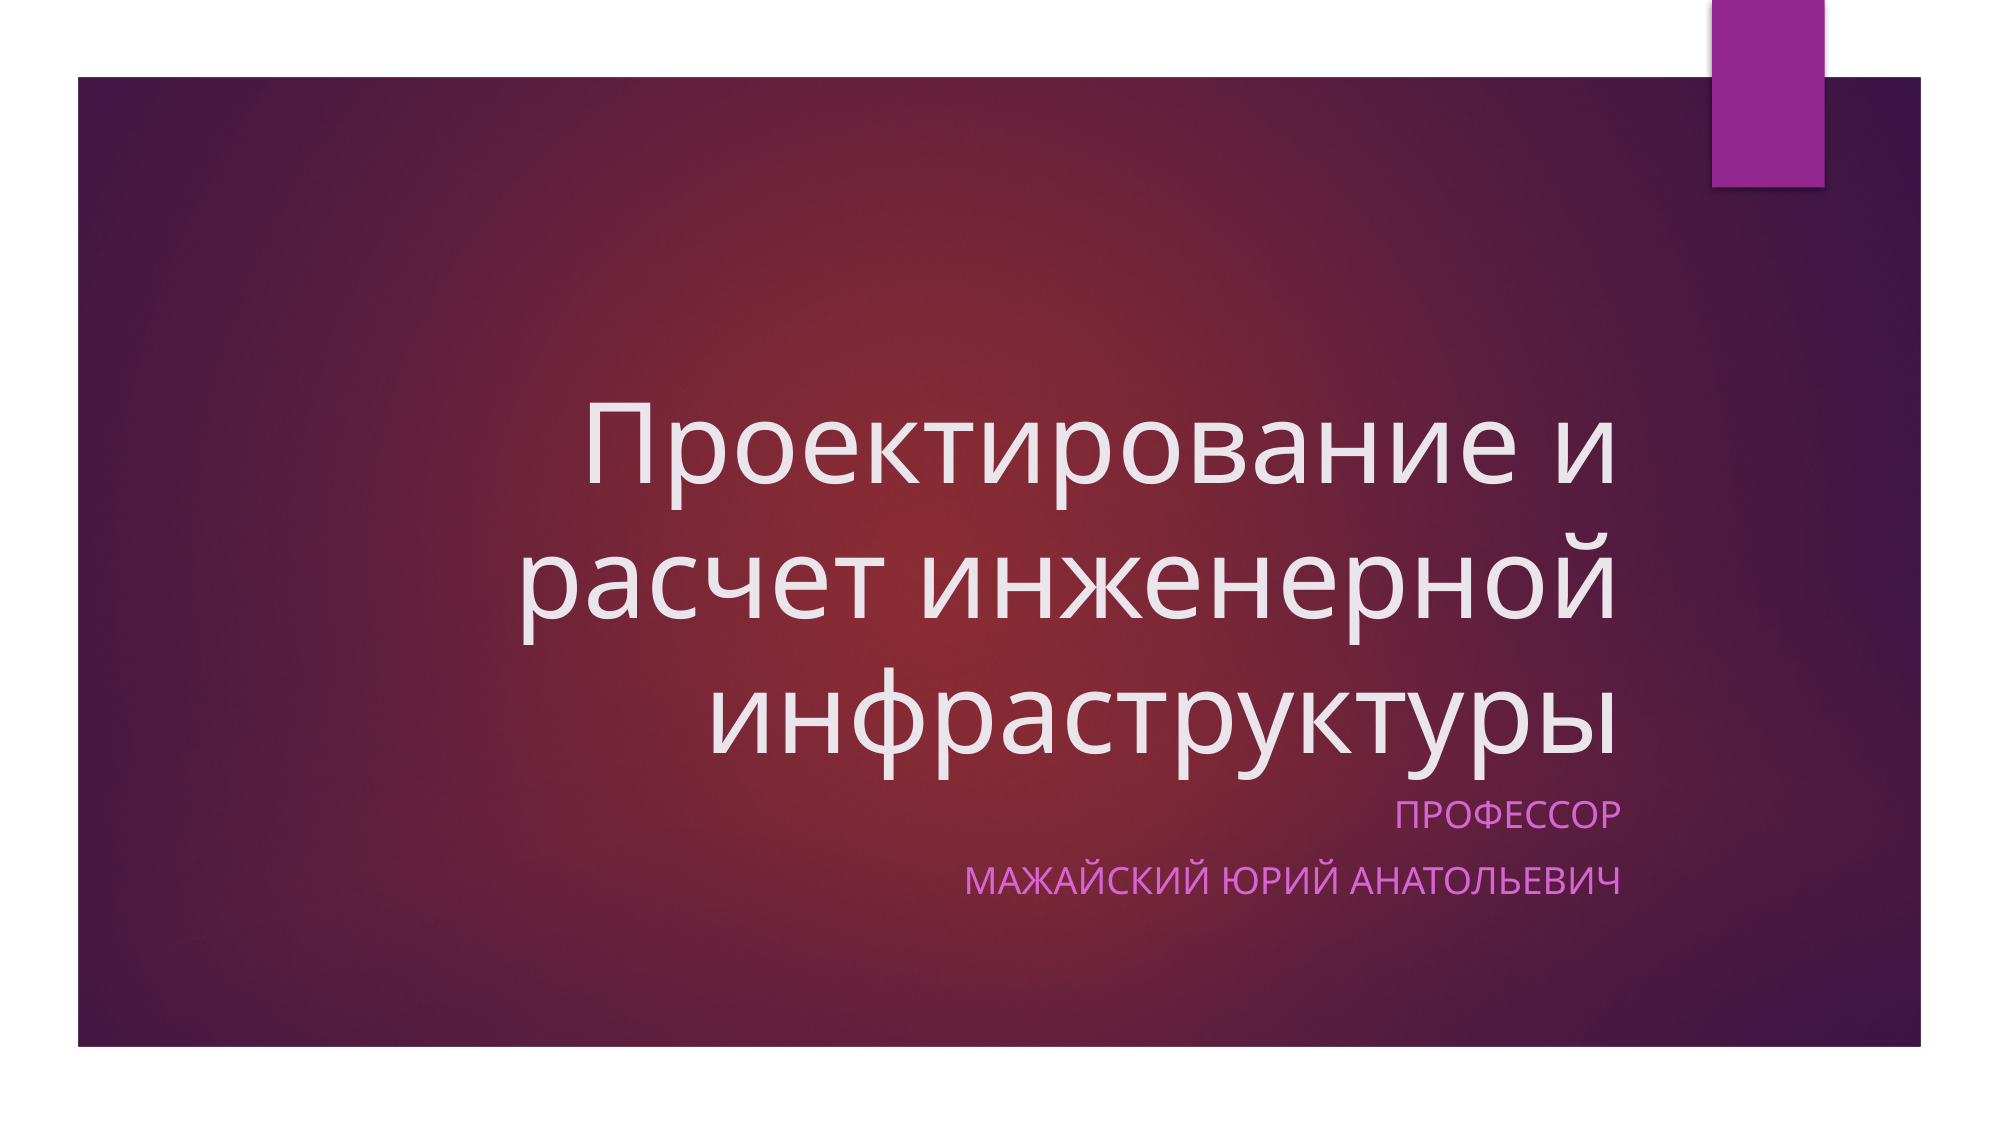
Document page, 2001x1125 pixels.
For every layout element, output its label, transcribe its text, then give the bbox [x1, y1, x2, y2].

title Проектирование и расчет инженерной инфраструктуры [189, 344, 1638, 783]
subtitle Профессор Мажайский юрий анатольевич [189, 783, 1638, 925]
